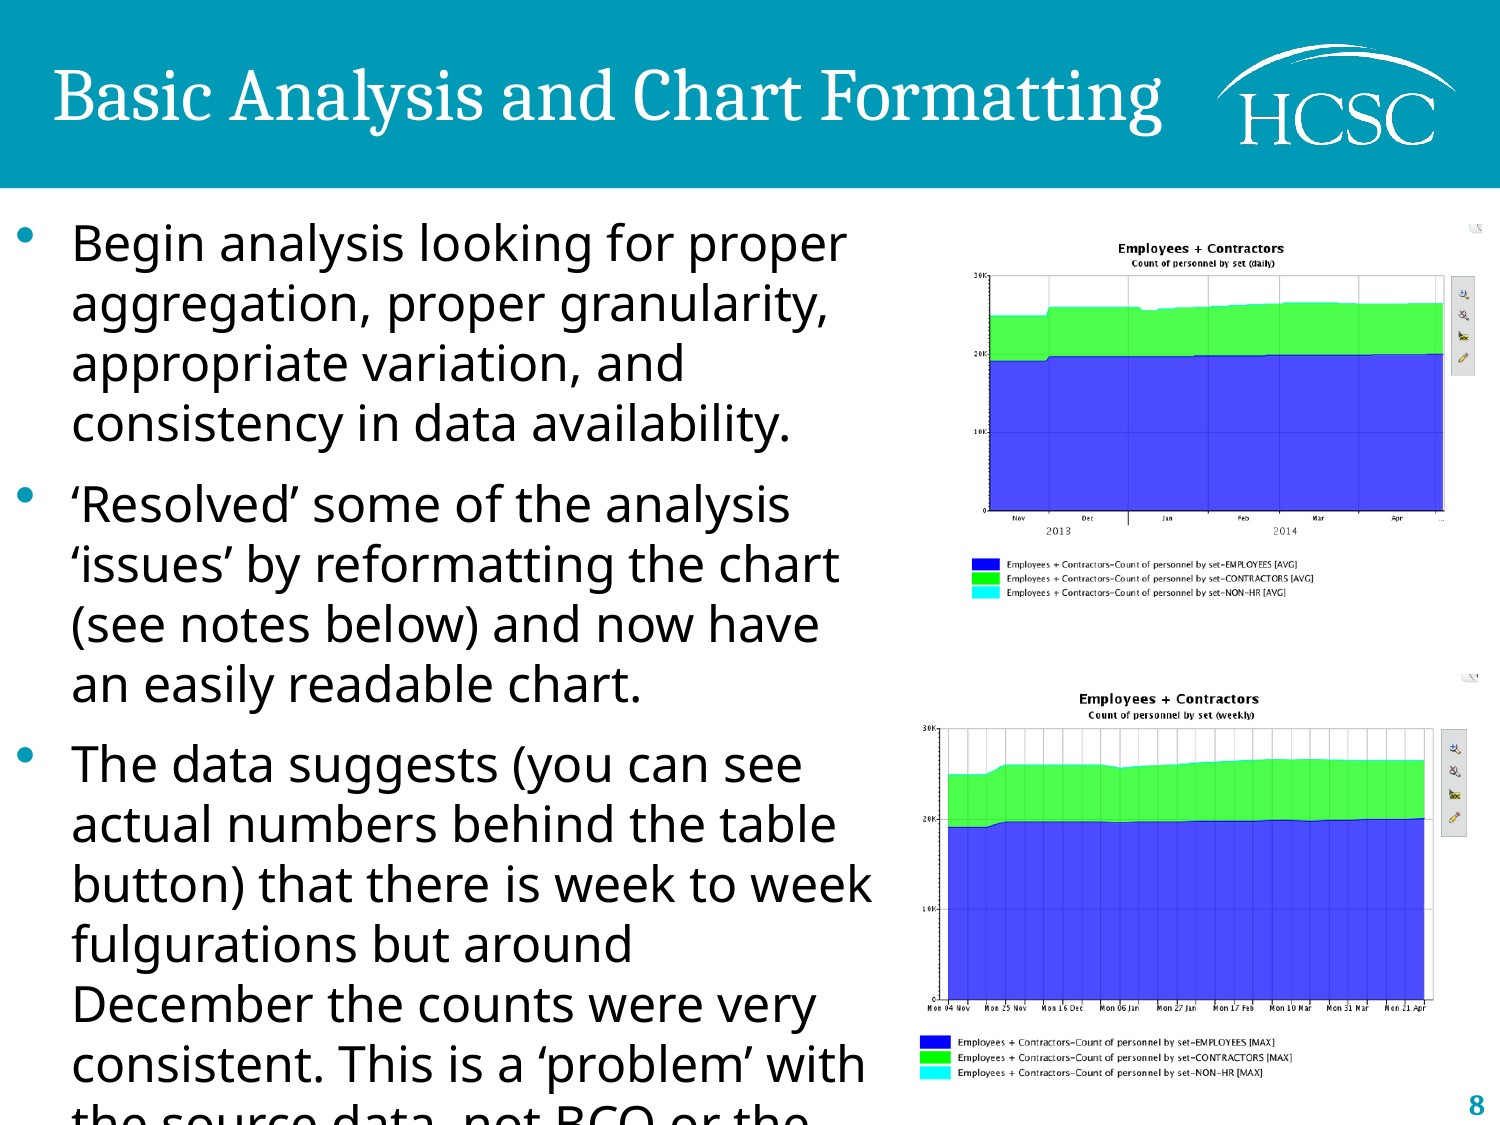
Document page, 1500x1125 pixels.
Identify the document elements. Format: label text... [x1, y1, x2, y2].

title Basic Analysis and Chart Formatting [37, 0, 1278, 181]
list Begin analysis looking for proper aggregation, proper granularity, appropriate variation, and consistency in data availability. ‘Resolved’ some of the analysis ‘issues’ by reformatting the chart (see notes below) and now have an easily readable chart. The data suggests (you can see actual numbers behind the table button) that there is week to week fulgurations but around December the counts were very consistent. This is a ‘problem’ with the source data, not BCO or the chart. [0, 204, 900, 1125]
picture [0, 0, 1500, 656]
picture [907, 674, 1479, 1091]
